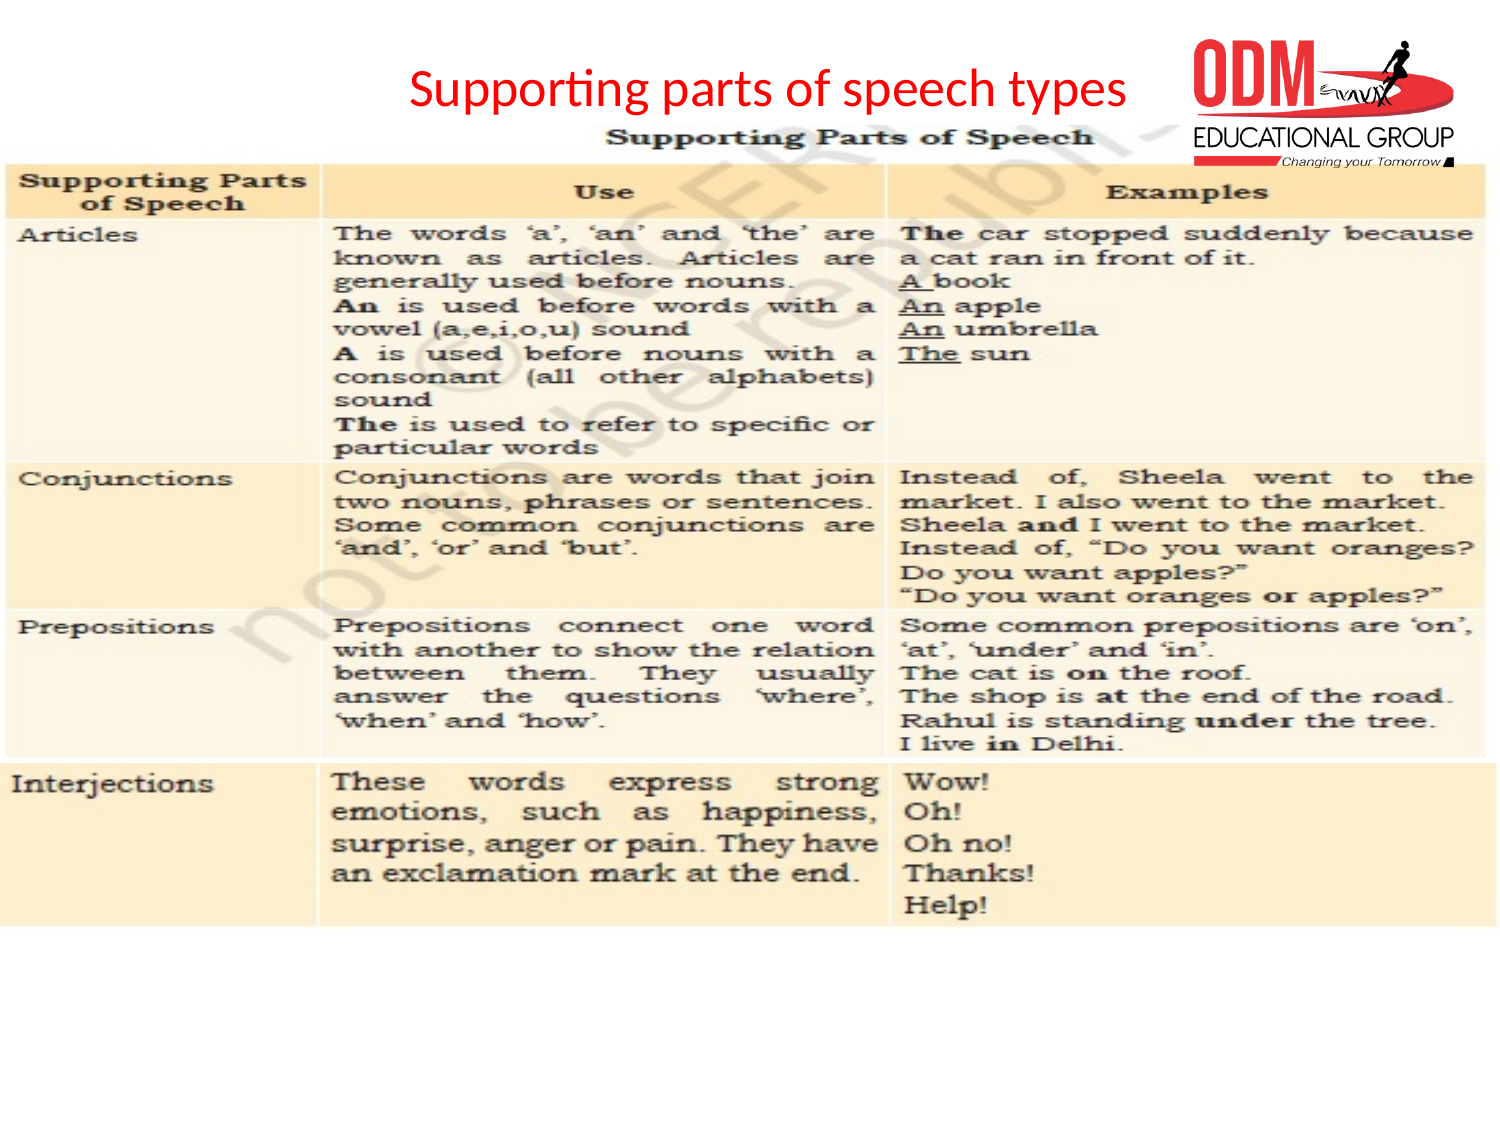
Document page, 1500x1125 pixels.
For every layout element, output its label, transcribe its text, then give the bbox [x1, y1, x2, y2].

picture [0, 762, 1500, 929]
picture [1194, 38, 1454, 168]
title Supporting parts of speech types [75, 45, 1189, 123]
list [0, 125, 1500, 762]
